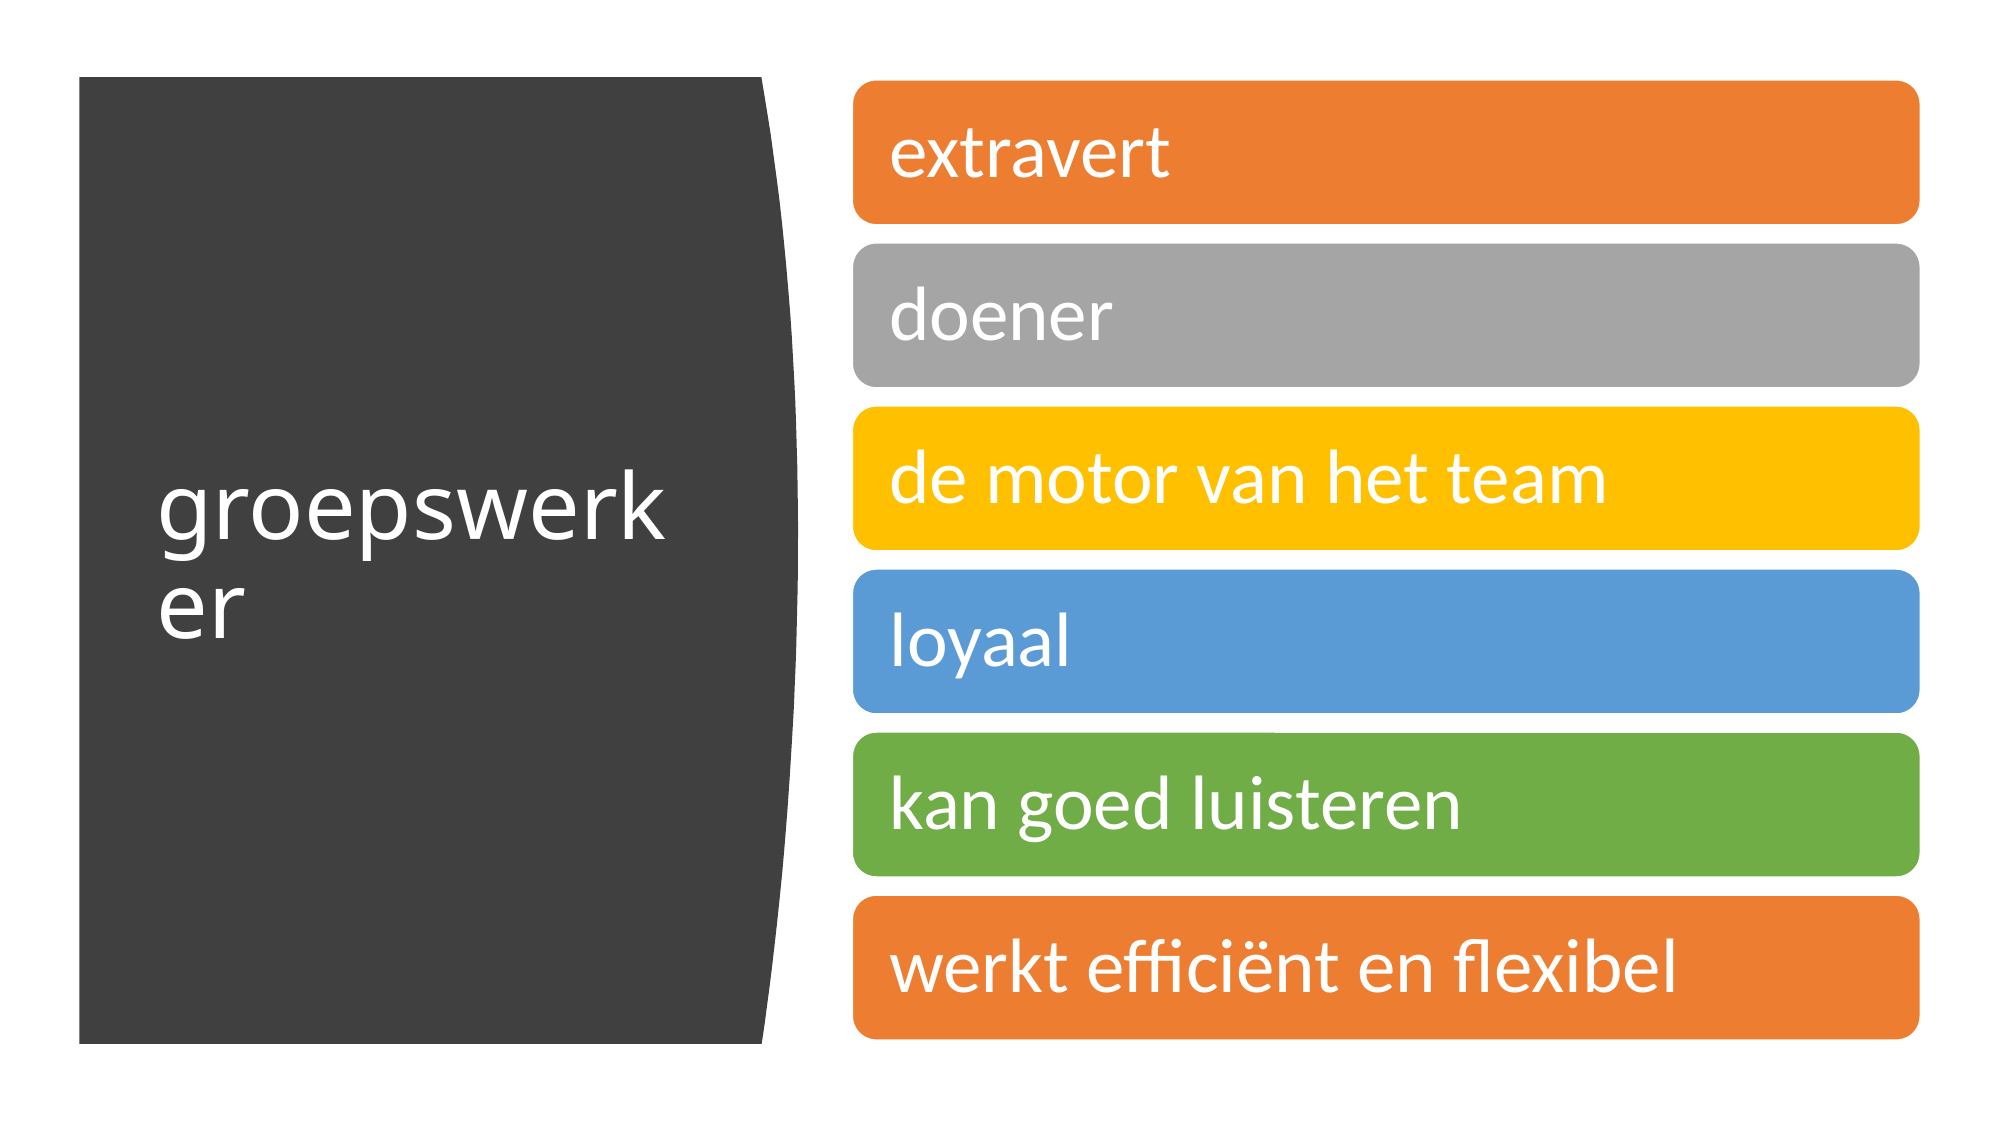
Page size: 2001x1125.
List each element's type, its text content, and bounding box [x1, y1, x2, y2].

title groepswerker [141, 166, 702, 953]
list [852, 77, 1921, 1043]
text_box [78, 76, 800, 1045]
